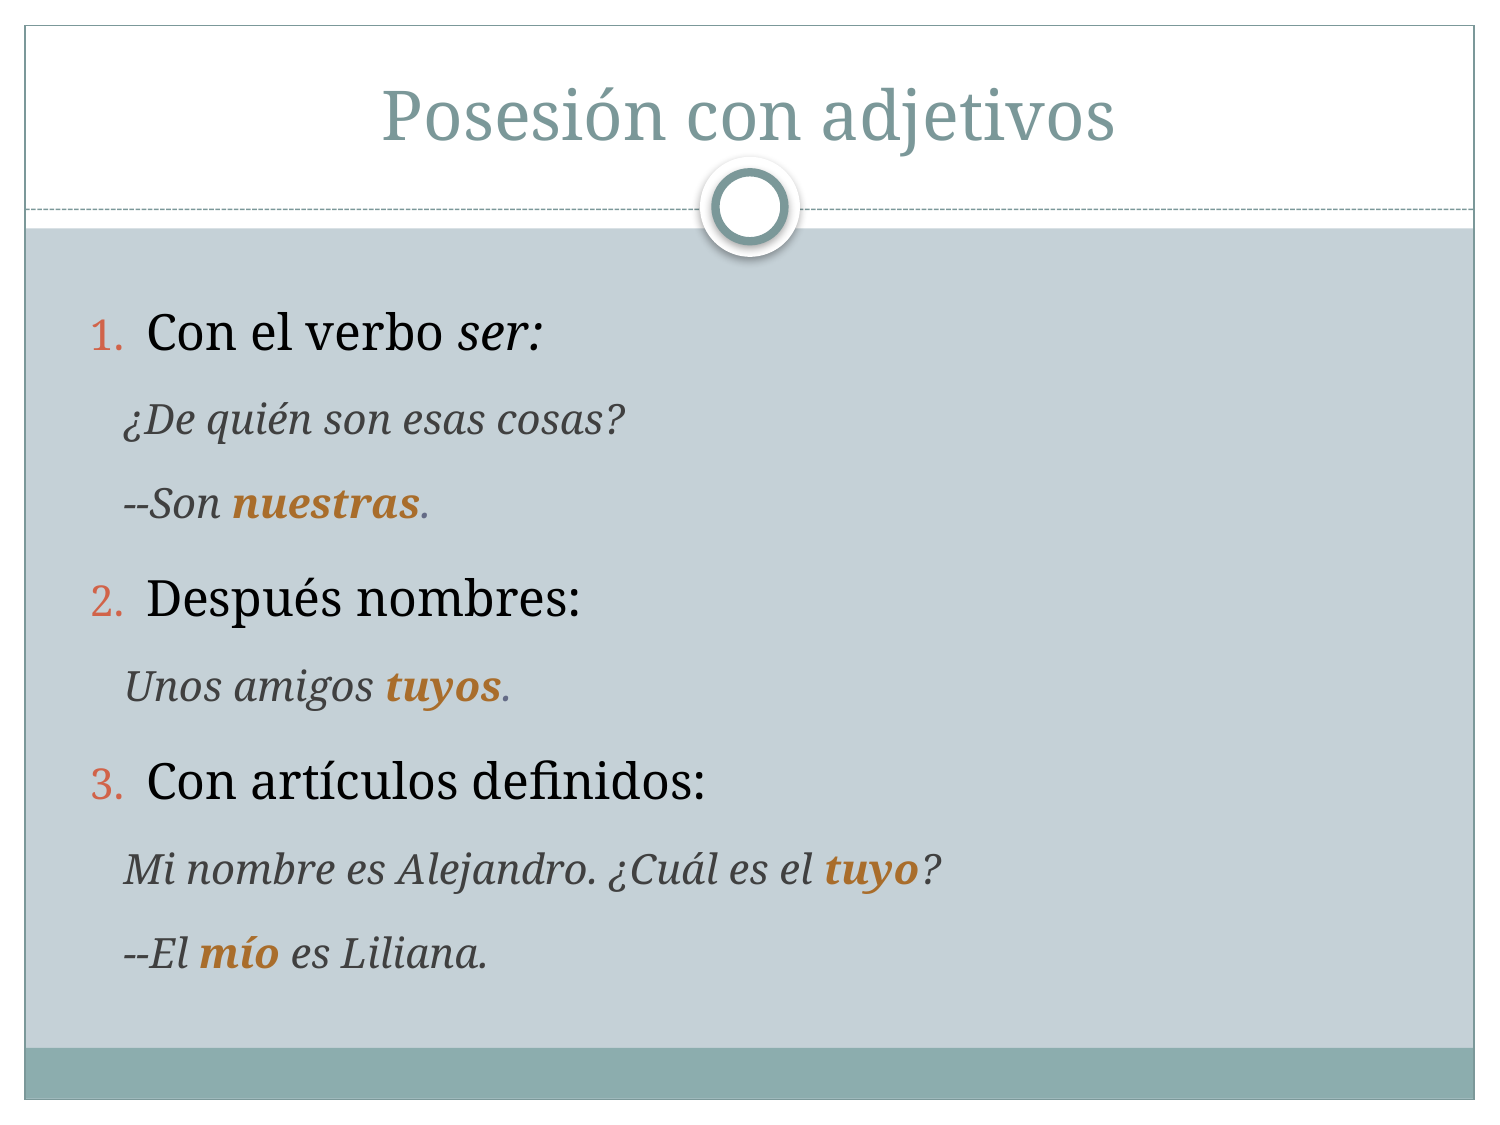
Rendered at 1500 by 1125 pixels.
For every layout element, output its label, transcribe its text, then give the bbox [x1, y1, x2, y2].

list Con el verbo ser: ¿De quién son esas cosas? --Son nuestras. Después nombres: Unos amigos tuyos. Con artículos definidos: Mi nombre es Alejandro. ¿Cuál es el tuyo? --El mío es Liliana. [75, 262, 1425, 1084]
title Posesión con adjetivos [49, 37, 1450, 162]
